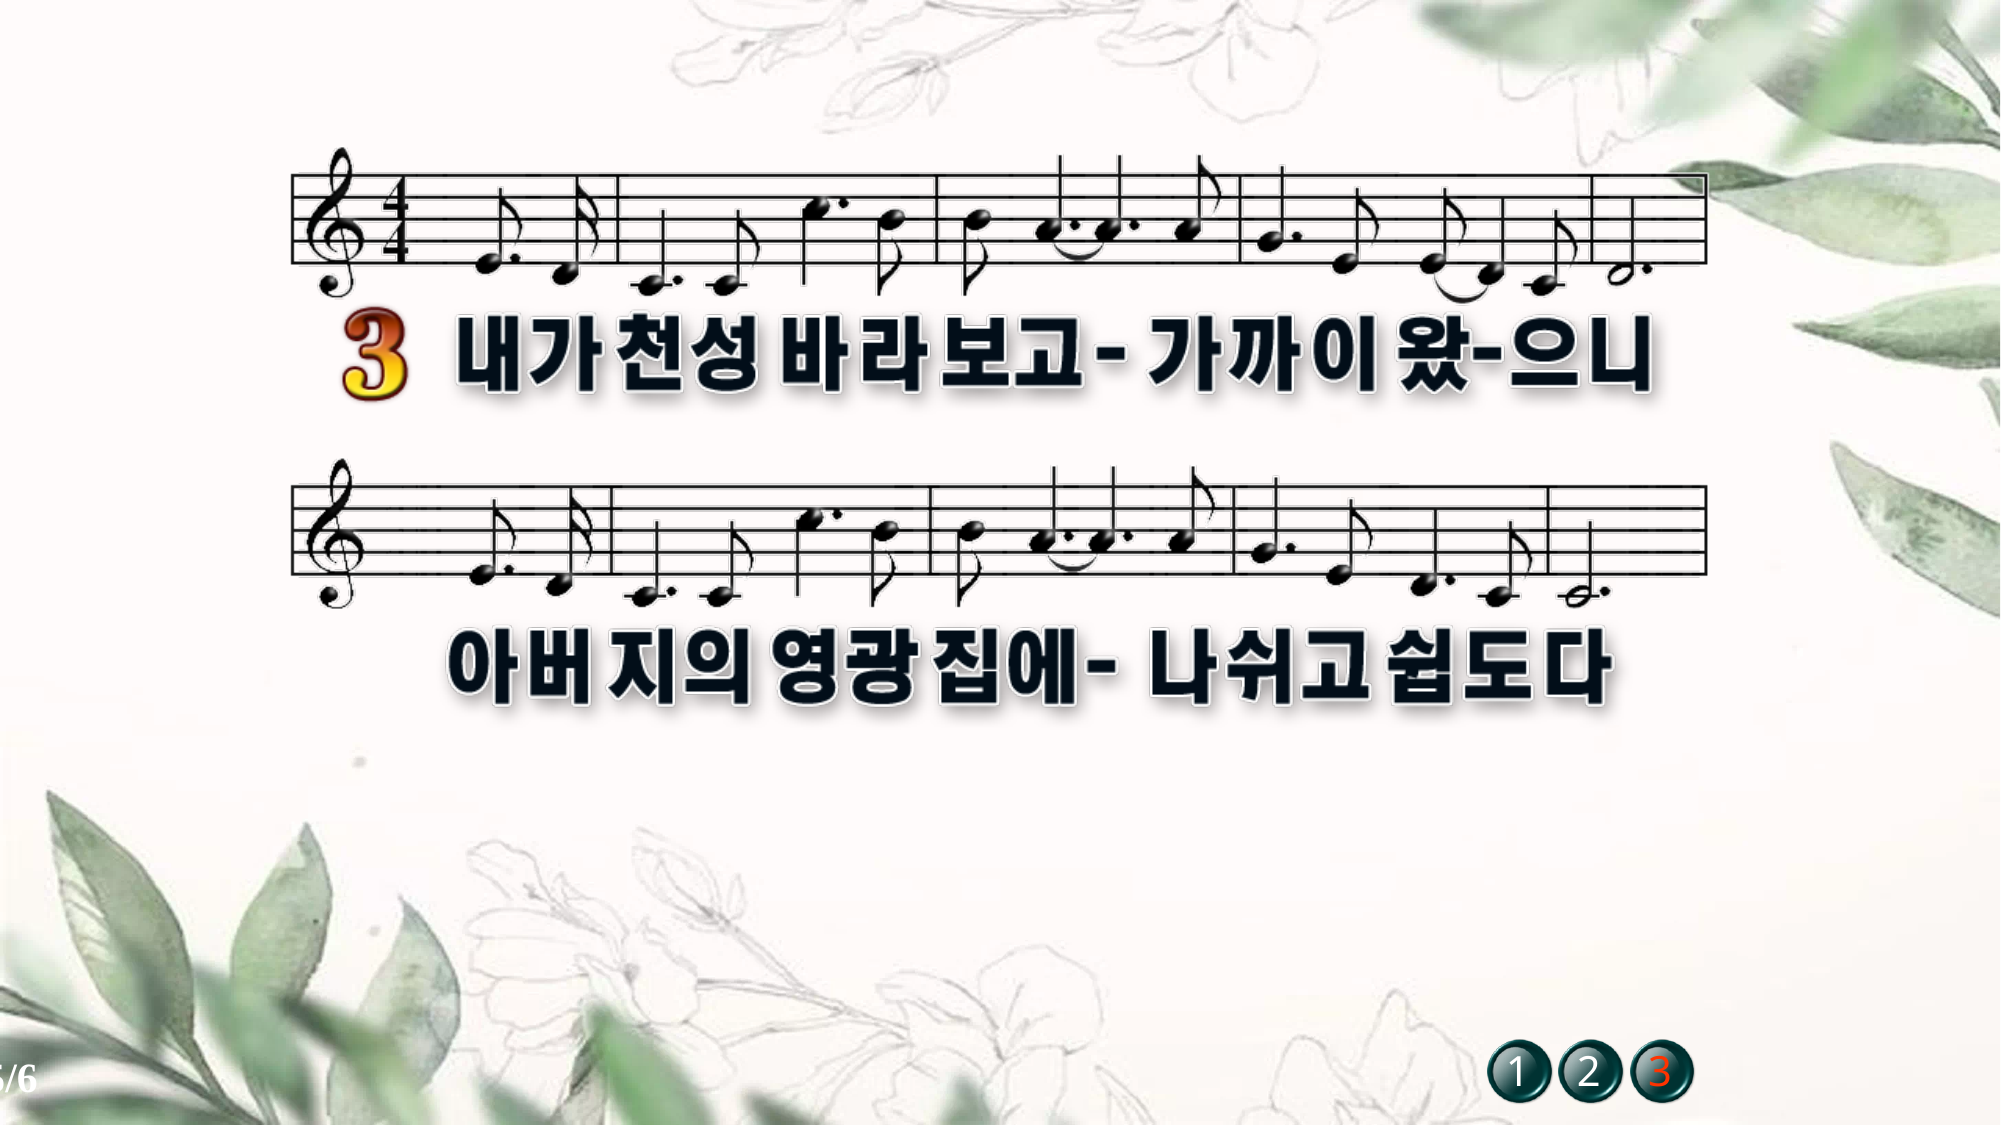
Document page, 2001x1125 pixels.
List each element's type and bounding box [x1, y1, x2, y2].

text_box [1555, 1035, 1626, 1106]
picture [0, 0, 2001, 1125]
text_box [1484, 1035, 1555, 1106]
text_box [1627, 1035, 1697, 1106]
